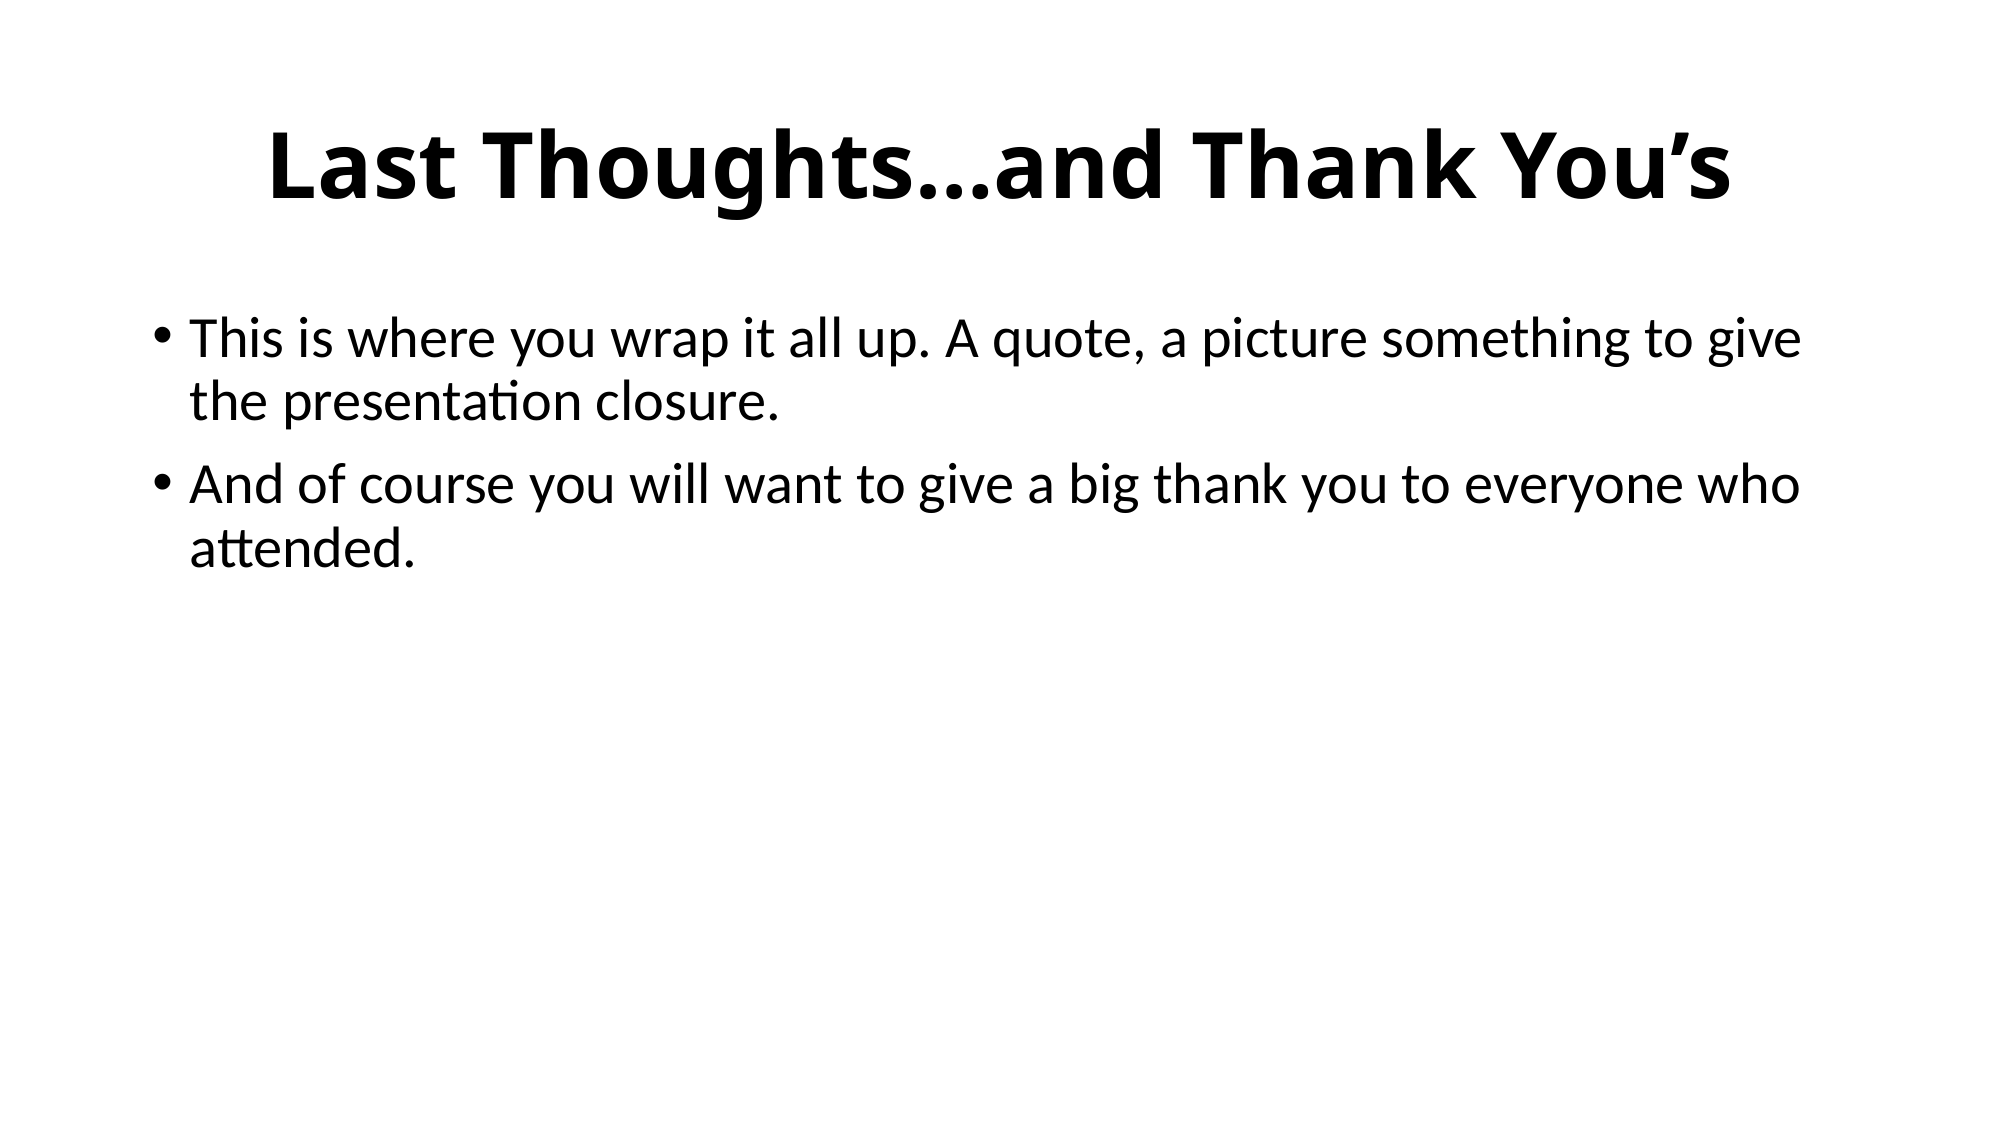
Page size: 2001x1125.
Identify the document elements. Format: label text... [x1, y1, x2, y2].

list This is where you wrap it all up. A quote, a picture something to give the presentation closure. And of course you will want to give a big thank you to everyone who attended. [137, 299, 1863, 1014]
title Last Thoughts…and Thank You’s [137, 59, 1863, 278]
